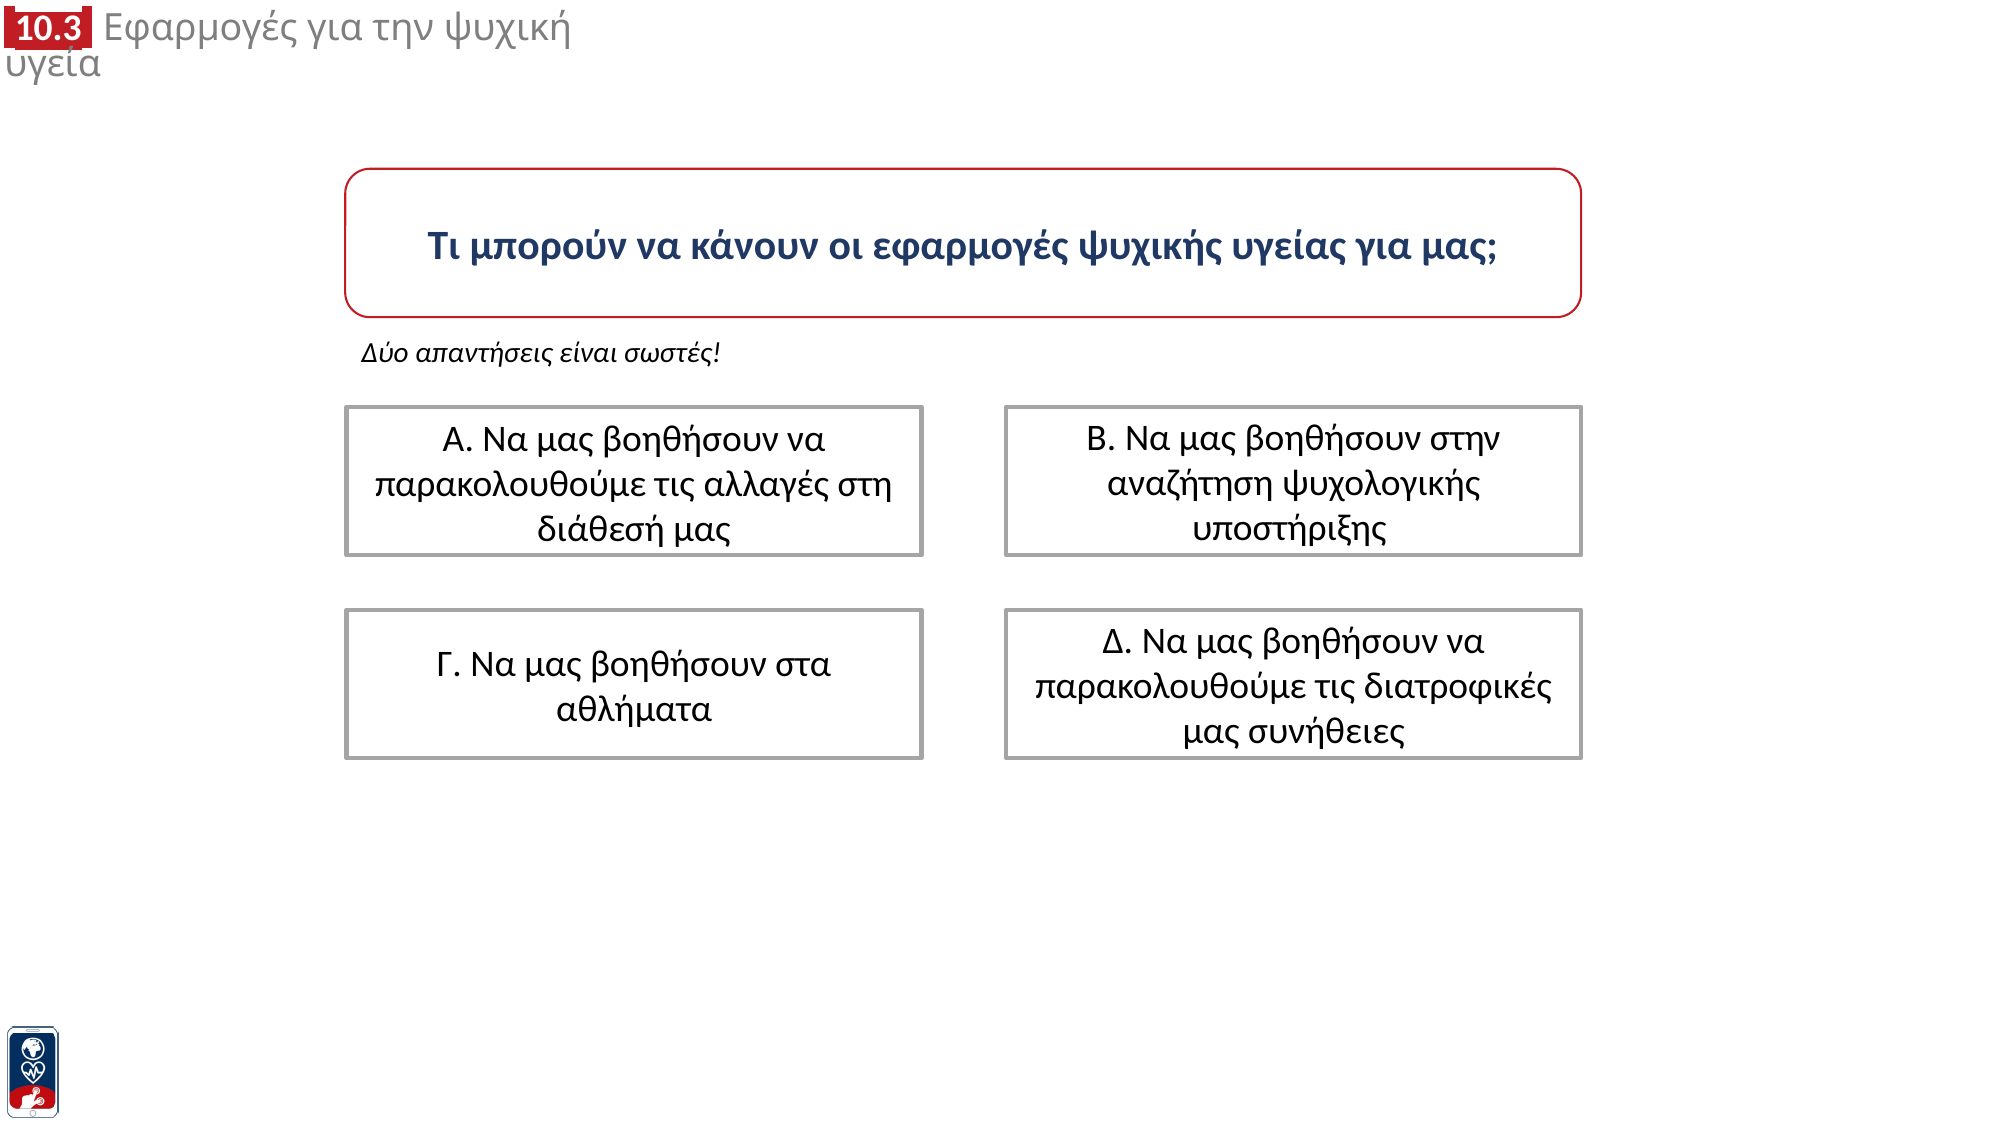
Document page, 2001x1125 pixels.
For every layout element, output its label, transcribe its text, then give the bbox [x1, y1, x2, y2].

picture [7, 1026, 59, 1118]
text_box Δ. Να μας βοηθήσουν να παρακολουθούμε τις διατροφικές μας συνήθειες [1004, 608, 1583, 760]
text_box Γ. Να μας βοηθήσουν στα αθλήματα [344, 608, 924, 760]
text_box Τι μπορούν να κάνουν οι εφαρμογές ψυχικής υγείας για μας; [345, 168, 1582, 318]
text_box Δύο απαντήσεις είναι σωστές! [346, 325, 747, 376]
text_box Β. Να μας βοηθήσουν στην αναζήτηση ψυχολογικής υποστήριξης [1004, 405, 1583, 557]
text_box Α. Να μας βοηθήσουν να παρακολουθούμε τις αλλαγές στη διάθεσή μας [344, 405, 924, 557]
